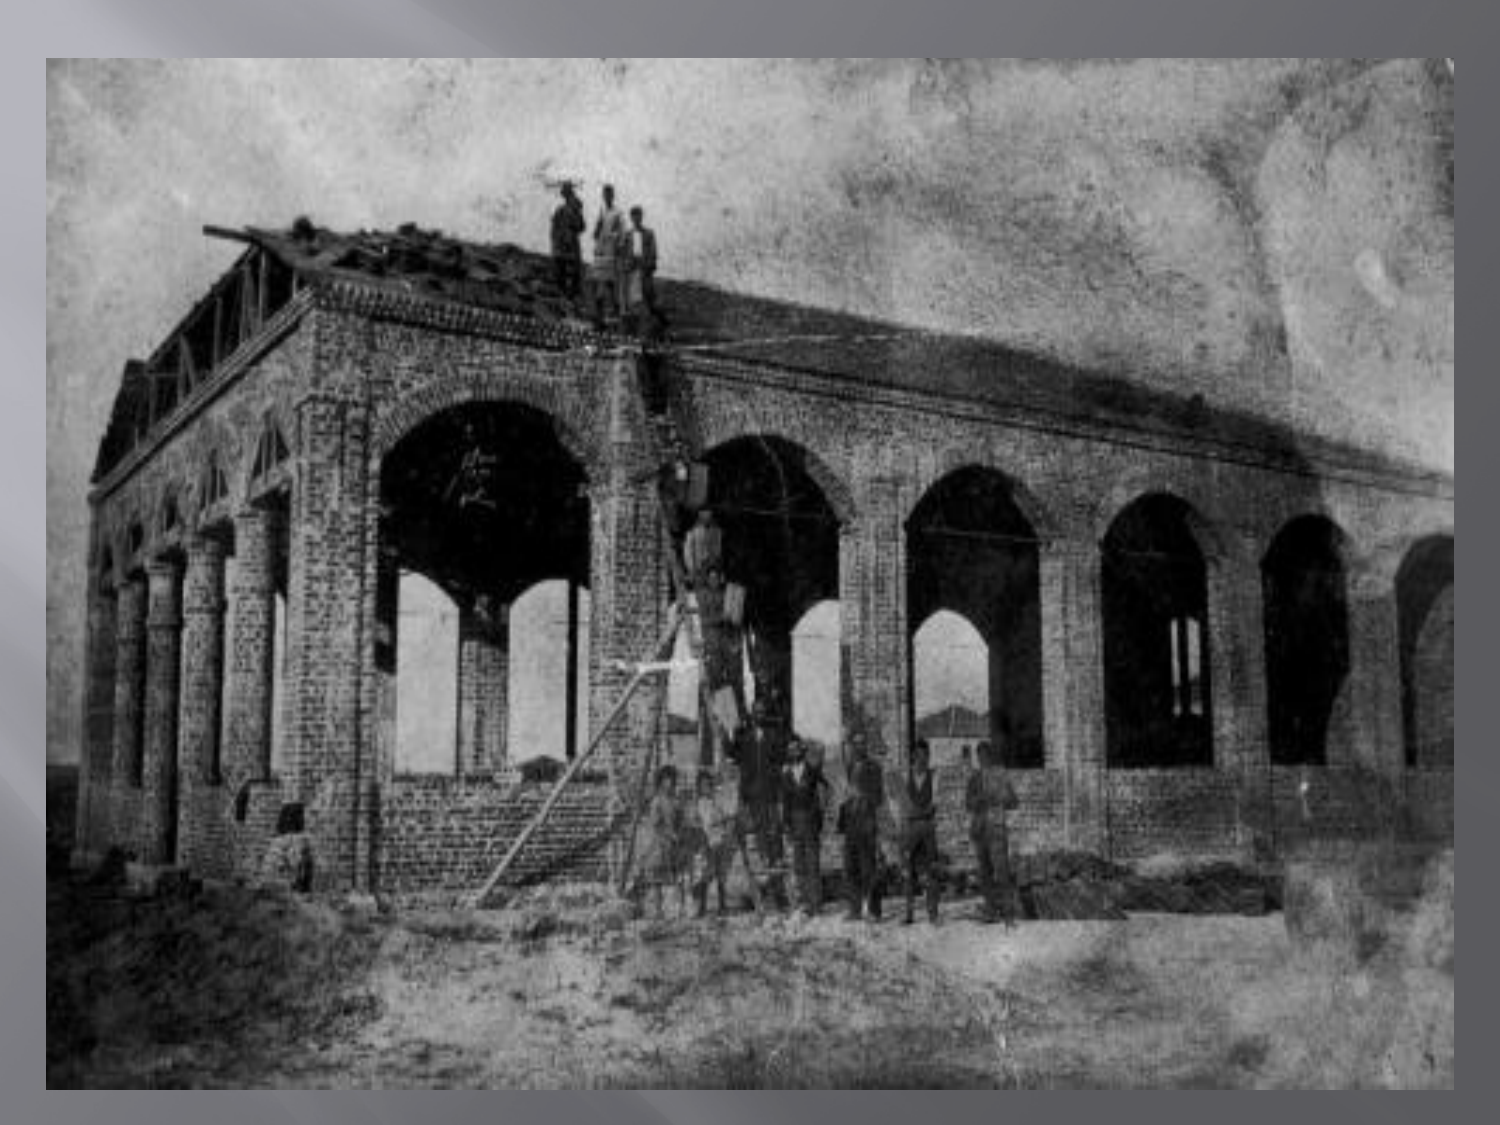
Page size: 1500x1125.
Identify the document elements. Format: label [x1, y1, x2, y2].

list [46, 58, 1454, 1091]
